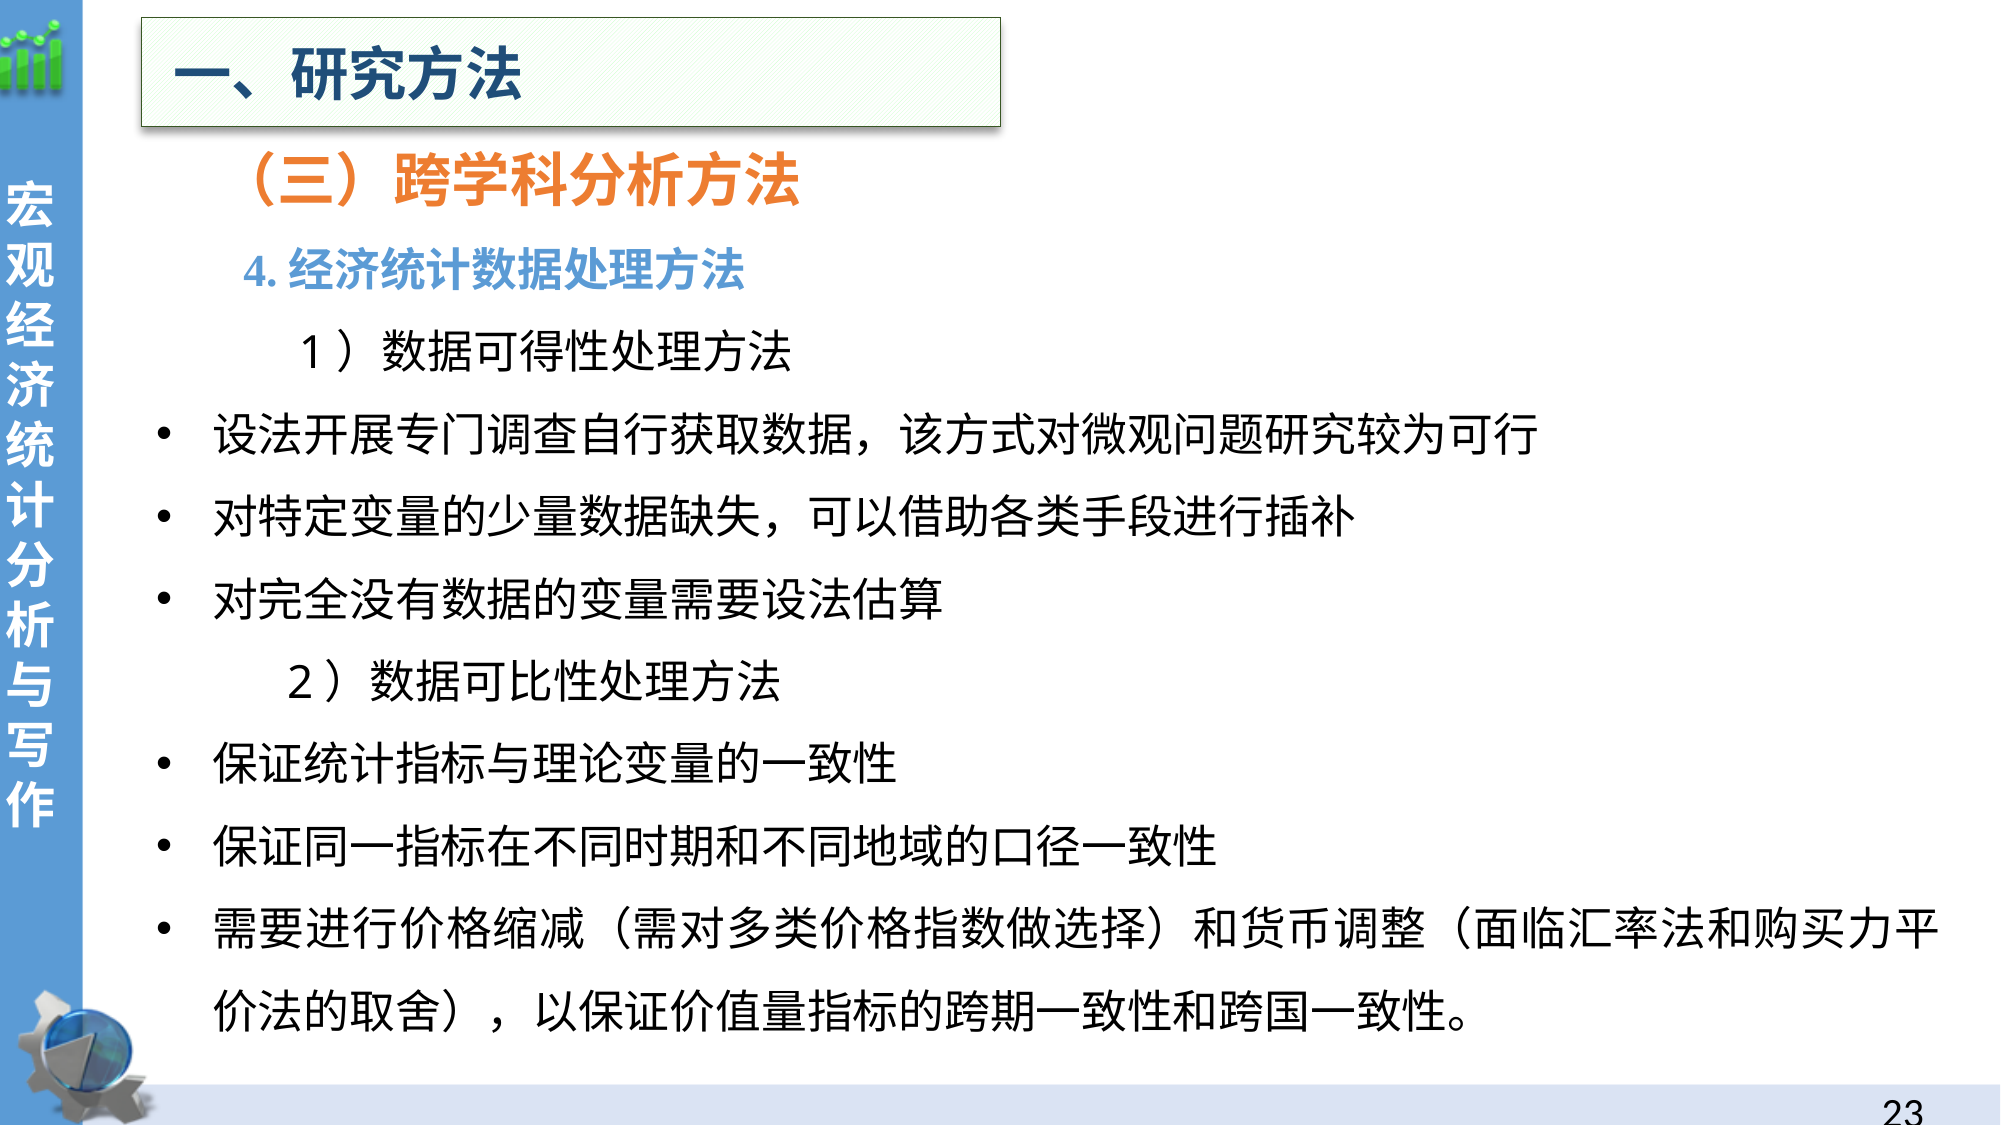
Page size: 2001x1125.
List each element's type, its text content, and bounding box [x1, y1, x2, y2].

picture [0, 0, 2001, 1125]
text_box 22 [1786, 1085, 1940, 1125]
text_box 一、研究方法 [141, 17, 1000, 127]
text_box （三）跨学科分析方法 4.经济统计数据处理方法 1）数据可得性处理方法 设法开展专门调查自行获取数据，该方式对微观问题研究较为可行 对特定变量的少量数据缺失，可以借助各类手段进行插补 对完全没有数据的变量需要设法估算 2）数据可比性处理方法 保证统计指标与理论变量的一致性 保证同一指标在不同时期和不同地域的口径一致性 需要进行价格缩减（需对多类价格指数做选择）和货币调整（面临汇率法和购买力平价法的取舍），以保证价值量指标的跨期一致性和跨国一致性。 [141, 100, 1955, 1060]
